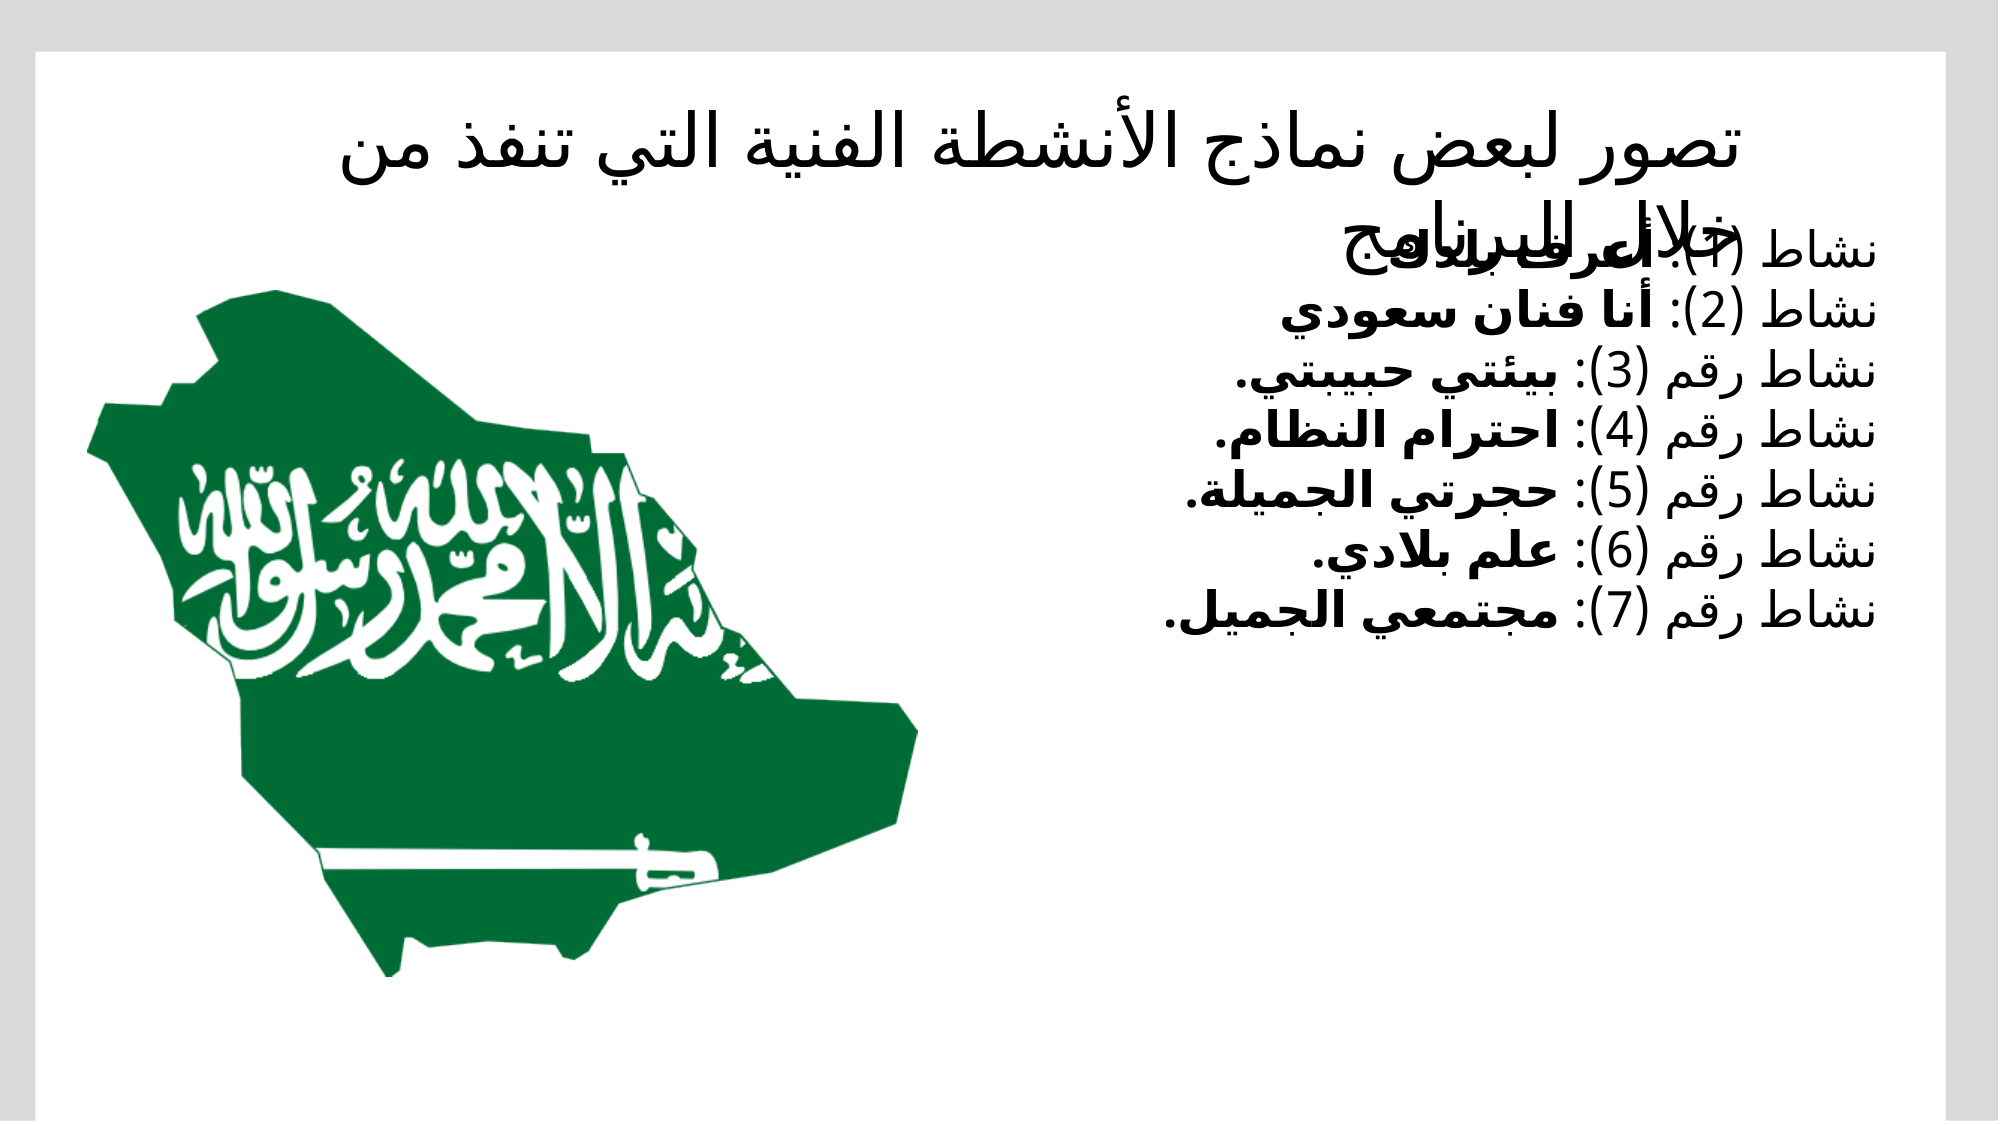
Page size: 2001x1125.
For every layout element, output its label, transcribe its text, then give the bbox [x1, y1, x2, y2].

picture [87, 290, 918, 978]
text_box تصور لبعض نماذج الأنشطة الفنية التي تنفذ من خلال البرنامج [221, 85, 1760, 210]
text_box نشاط (1): أعرف بلدك نشاط (2): أنا فنان سعودي نشاط رقم (3): بيئتي حبيبتي. نشاط رقم (4): احترام النظام. نشاط رقم (5): حجرتي الجميلة. نشاط رقم (6): علم بلادي. نشاط رقم (7): مجتمعي الجميل. [139, 210, 1894, 646]
